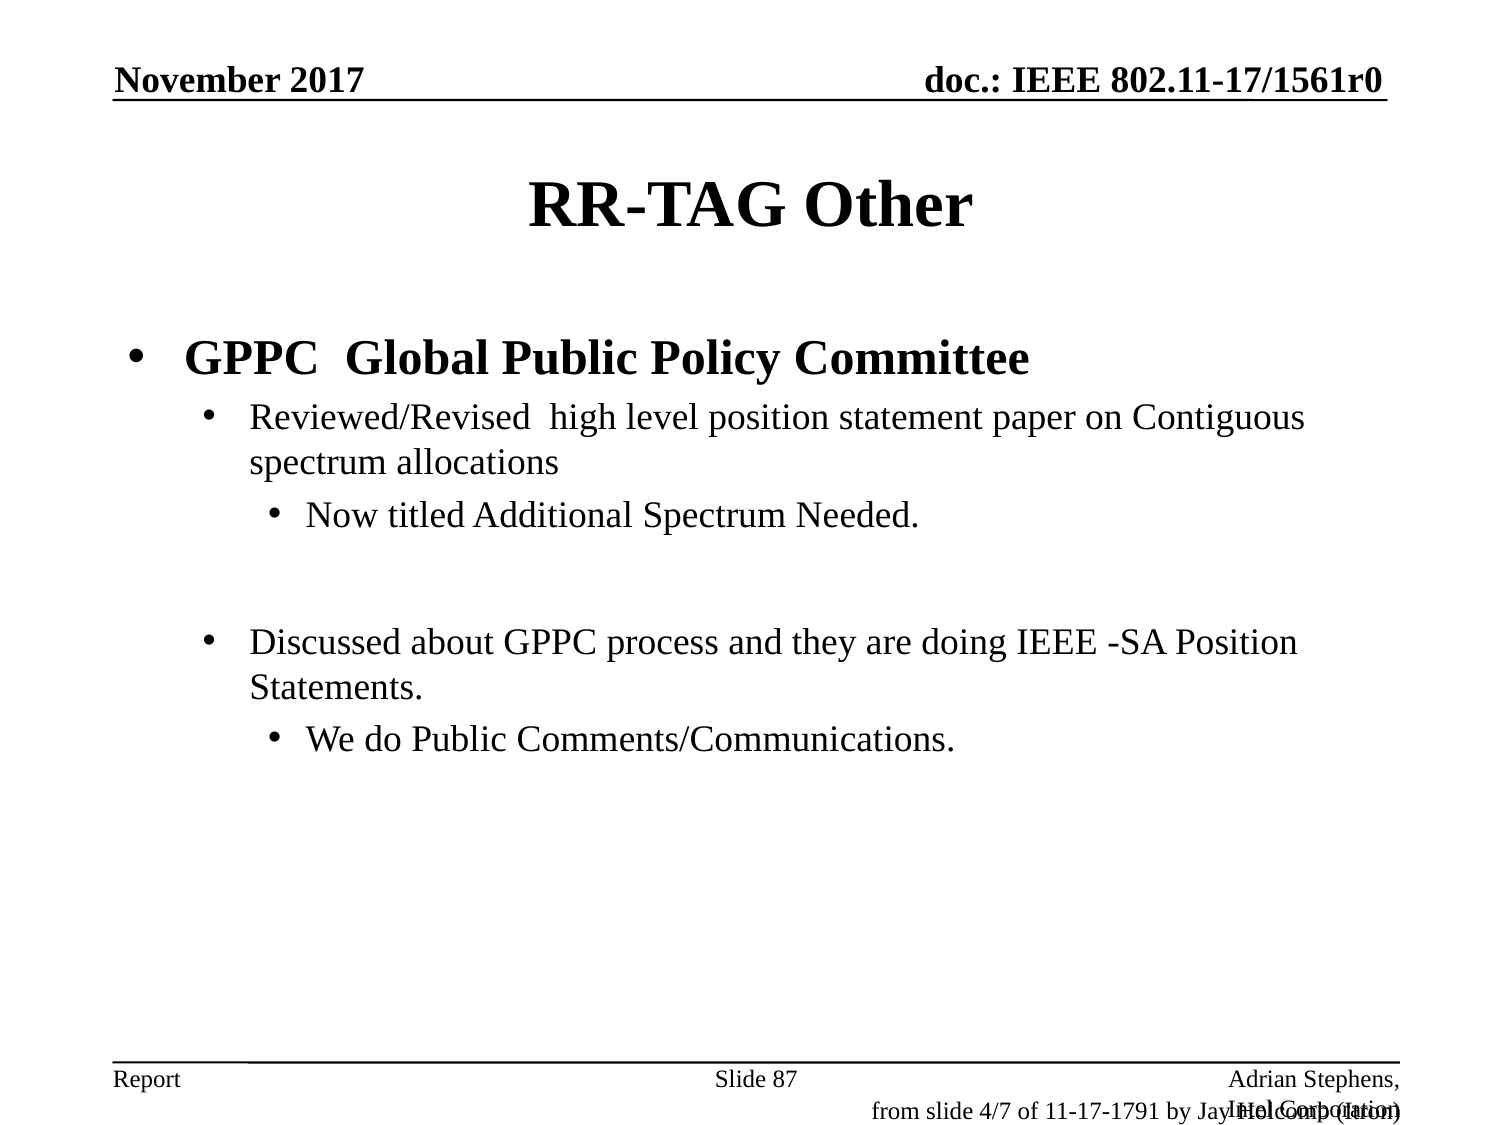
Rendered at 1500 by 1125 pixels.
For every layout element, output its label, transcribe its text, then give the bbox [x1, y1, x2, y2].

title RR-TAG Other [114, 112, 1390, 288]
list GPPC Global Public Policy Committee Reviewed/Revised high level position statement paper on Contiguous spectrum allocations Now titled Additional Spectrum Needed. Discussed about GPPC process and they are doing IEEE -SA Position Statements. We do Public Comments/Communications. [112, 247, 1388, 1060]
footer Adrian Stephens, Intel Corporation [1187, 1061, 1401, 1087]
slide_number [114, 54, 374, 101]
text_box from slide 4/7 of 11-17-1791 by Jay Holcomb (Itron) [343, 1087, 1417, 1125]
slide_number Slide 87 [711, 1061, 801, 1093]
